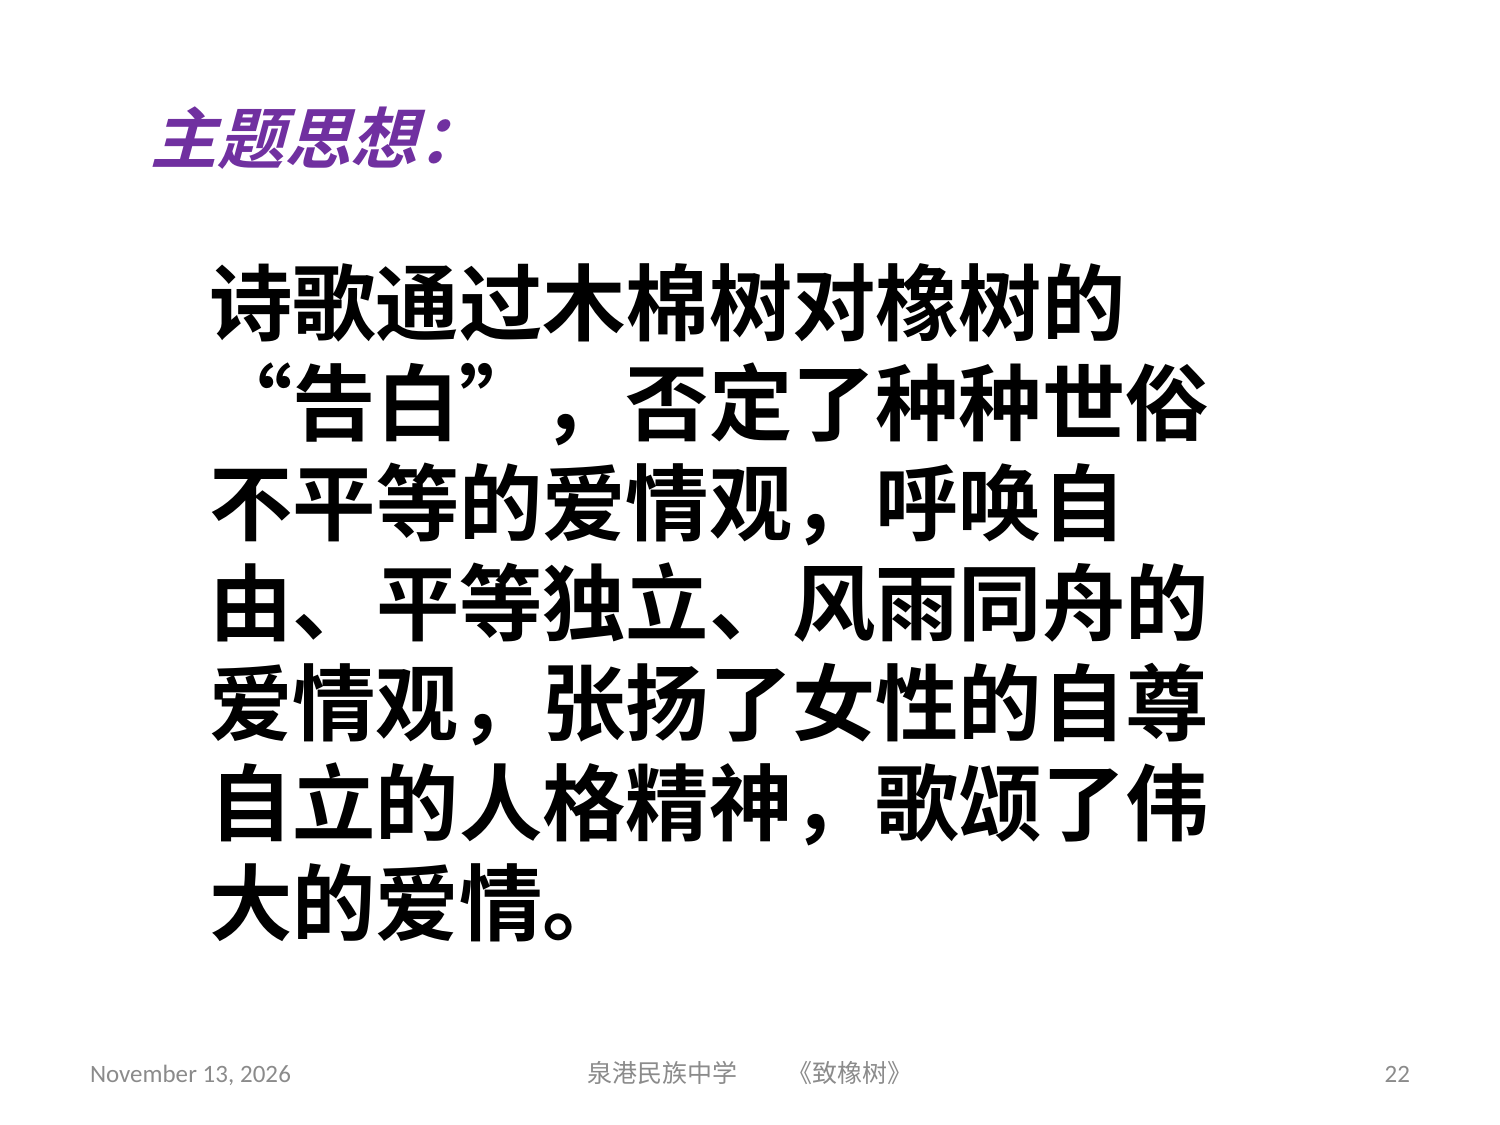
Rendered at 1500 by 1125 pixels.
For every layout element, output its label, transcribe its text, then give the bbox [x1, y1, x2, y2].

slide_number 22 [1074, 1042, 1425, 1103]
footer 泉港民族中学 《致橡树》 [512, 1042, 988, 1103]
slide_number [75, 1042, 425, 1103]
text_box 主题思想： [135, 89, 538, 185]
text_box 诗歌通过木棉树对橡树的“告白”，否定了种种世俗不平等的爱情观，呼唤自由、平等独立、风雨同舟的爱情观，张扬了女性的自尊自立的人格精神，歌颂了伟大的爱情。 [194, 243, 1294, 959]
